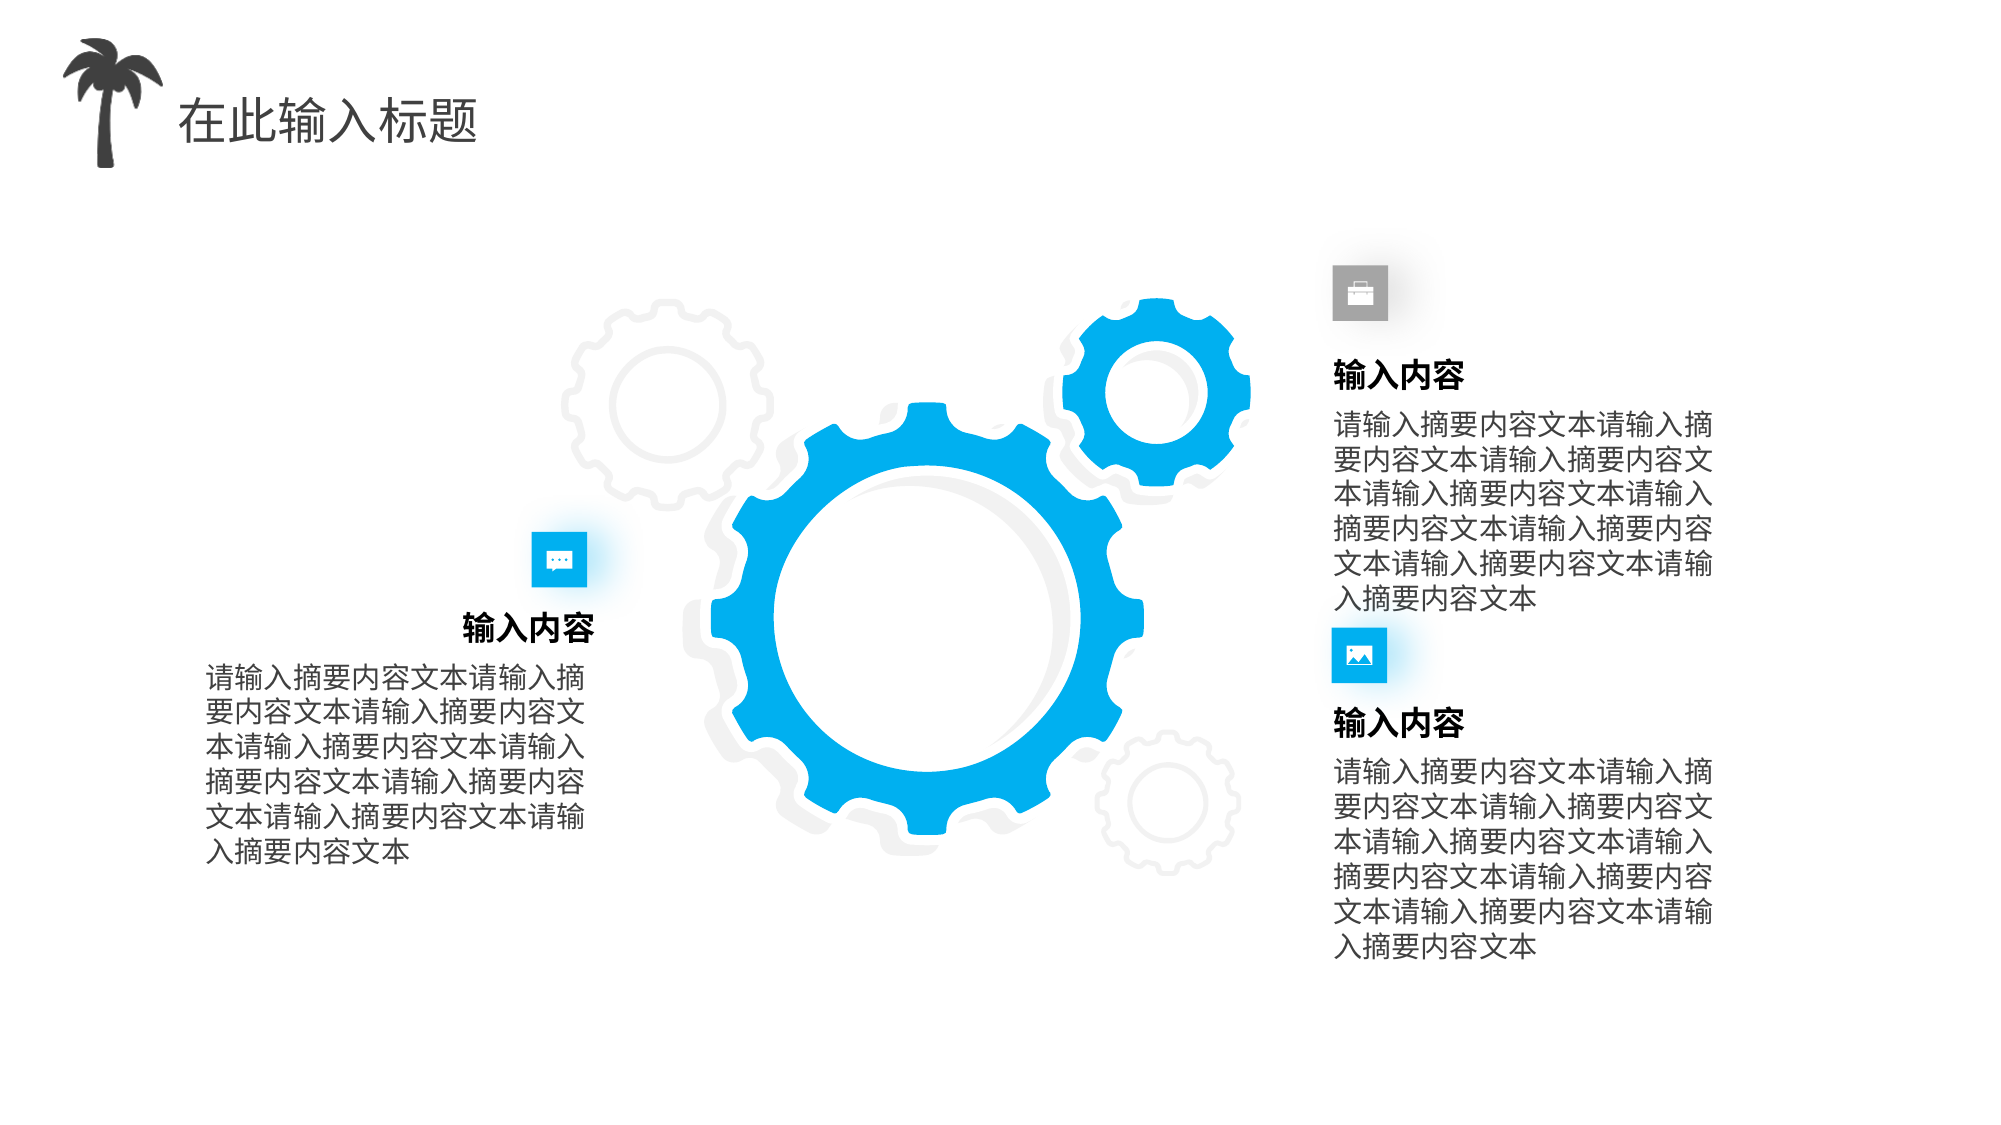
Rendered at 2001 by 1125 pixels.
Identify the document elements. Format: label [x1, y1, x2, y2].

text_box [190, 265, 1738, 974]
text_box [37, 26, 495, 177]
